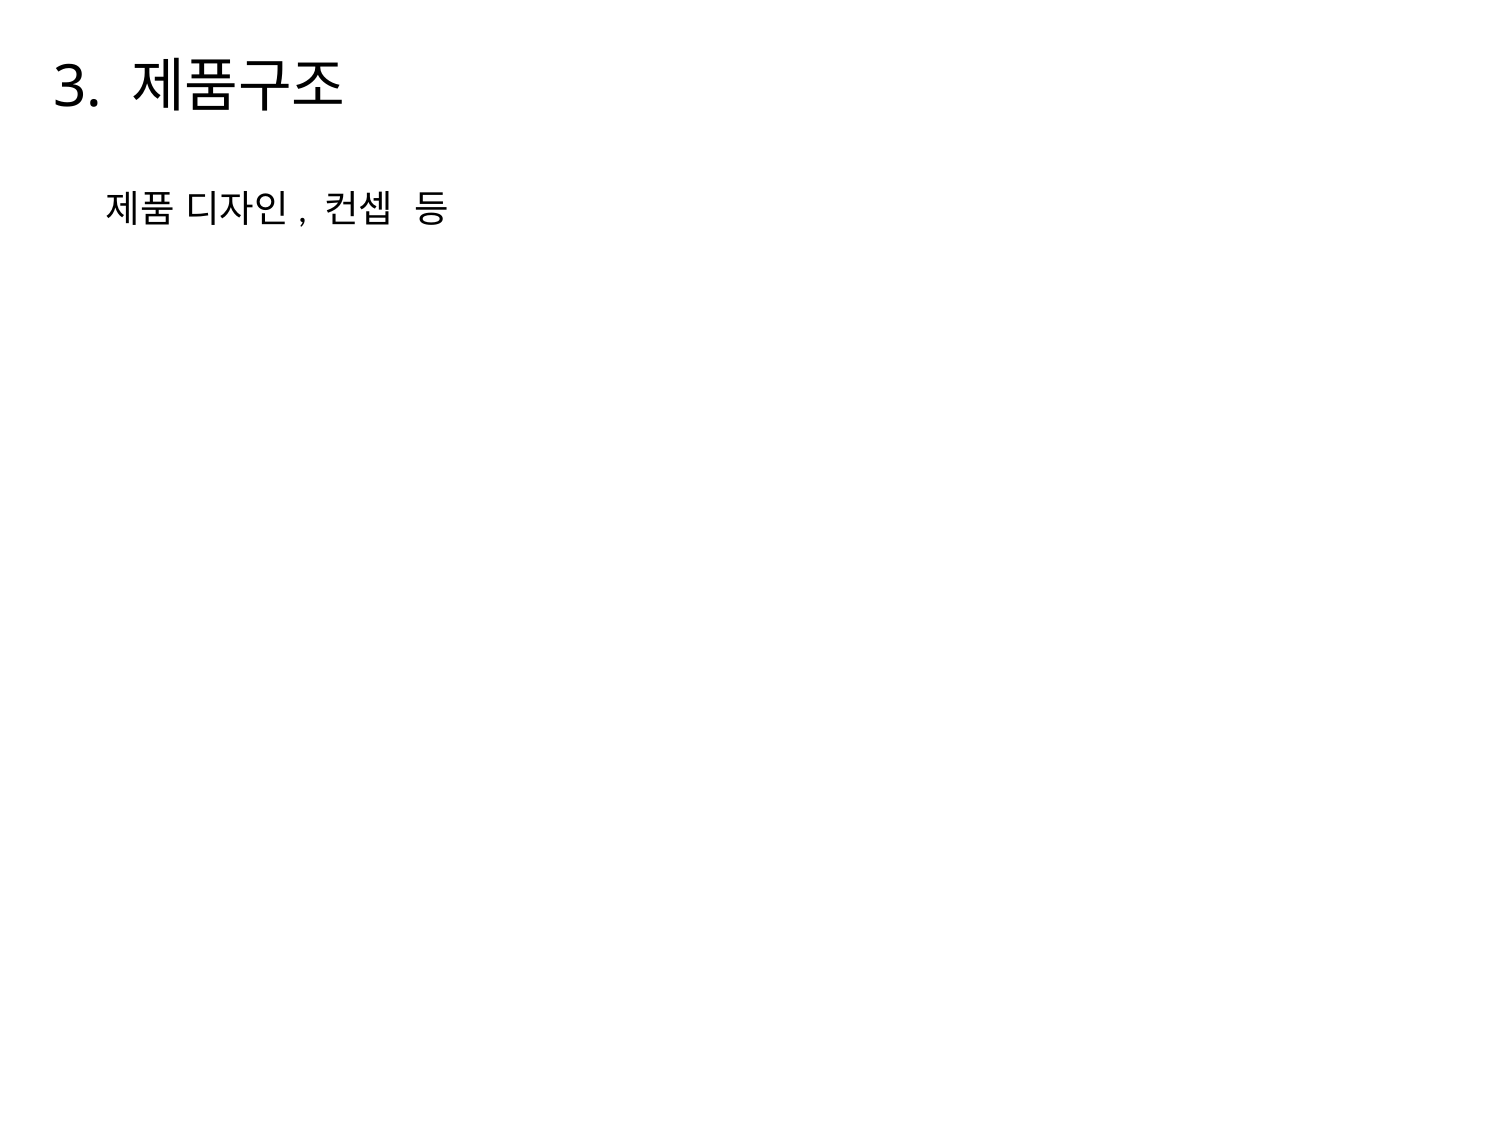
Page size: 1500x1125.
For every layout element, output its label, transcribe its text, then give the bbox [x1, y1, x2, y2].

title 3. 제품구조 [38, 50, 1453, 126]
text_box 제품 디자인, 컨셉 등 [91, 177, 464, 238]
